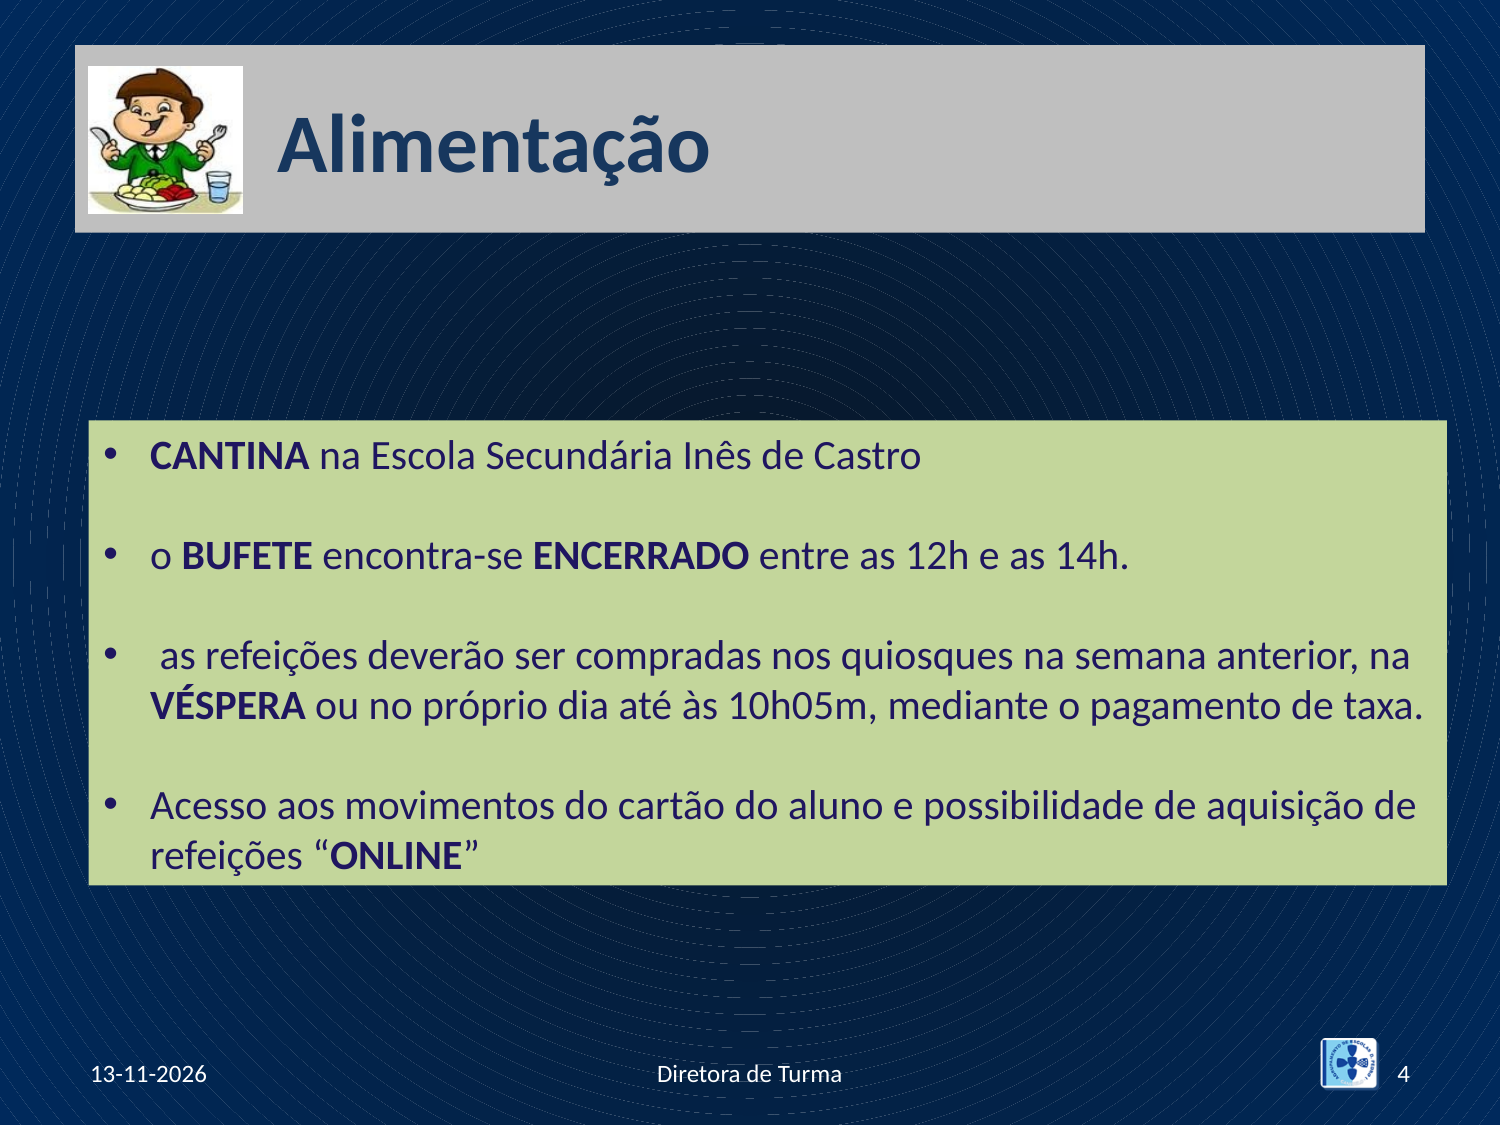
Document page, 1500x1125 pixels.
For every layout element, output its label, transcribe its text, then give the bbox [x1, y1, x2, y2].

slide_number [75, 1042, 425, 1103]
title Alimentação [75, 45, 1425, 233]
footer Diretora de Turma [512, 1042, 988, 1103]
text_box CANTINA na Escola Secundária Inês de Castro o BUFETE encontra-se ENCERRADO entre as 12h e as 14h. as refeições deverão ser compradas nos quiosques na semana anterior, na VÉSPERA ou no próprio dia até às 10h05m, mediante o pagamento de taxa. Acesso aos movimentos do cartão do aluno e possibilidade de aquisição de refeições “ONLINE” [88, 420, 1447, 886]
picture [88, 66, 243, 214]
slide_number 4 [1074, 1042, 1425, 1103]
picture [1320, 1038, 1380, 1091]
